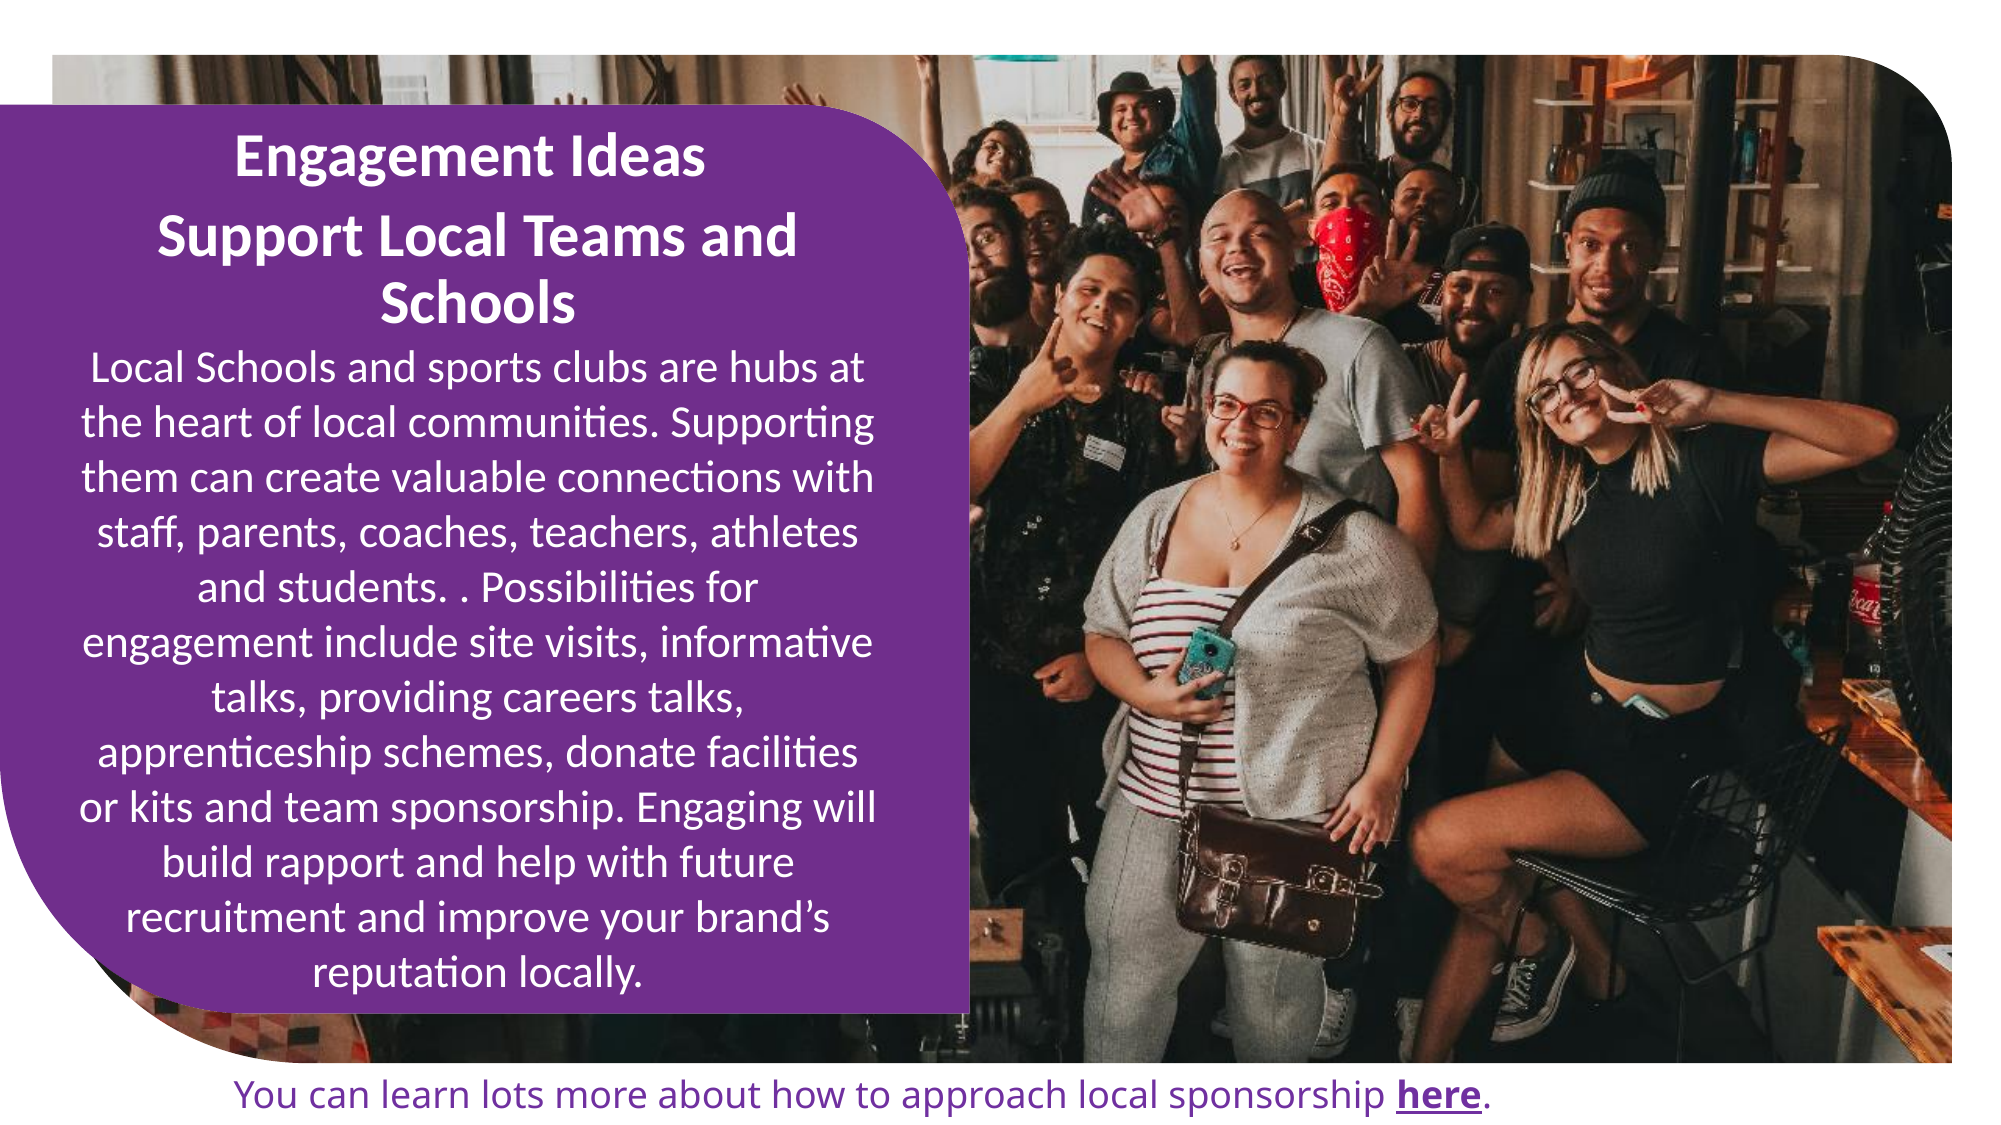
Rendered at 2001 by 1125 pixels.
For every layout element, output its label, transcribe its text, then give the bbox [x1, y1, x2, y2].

text_box You can learn lots more about how to approach local sponsorship here. [218, 1064, 1818, 1125]
picture [52, 54, 1952, 1064]
